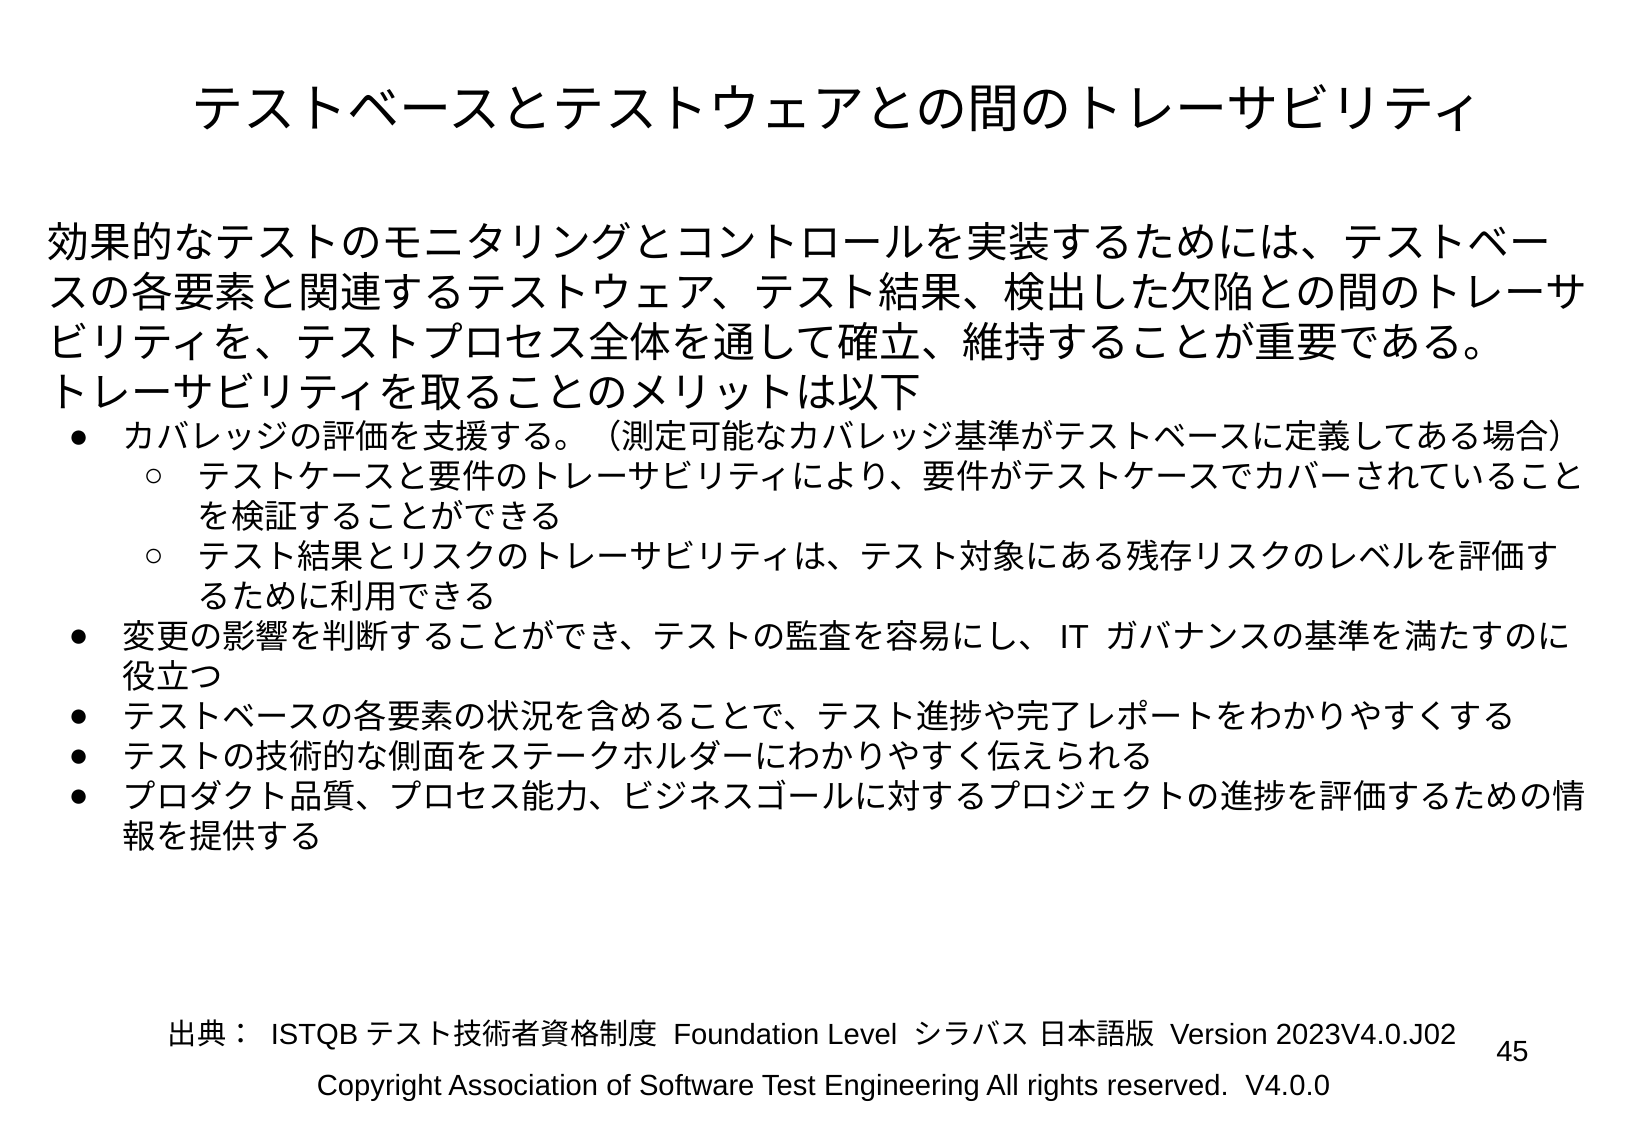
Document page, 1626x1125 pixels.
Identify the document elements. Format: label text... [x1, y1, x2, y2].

slide_number ‹#› [1164, 1058, 1544, 1103]
footer Copyright Association of Software Test Engineering All rights reserved. V4.0.0 [233, 1058, 1164, 1103]
list 効果的なテストのモニタリングとコントロールを実装するためには、テストベースの各要素と関連するテストウェア、テスト結果、検出した欠陥との間のトレーサビリティを、テストプロセス全体を通して確立、維持することが重要である。 トレーサビリティを取ることのメリットは以下 カバレッジの評価を支援する。（測定可能なカバレッジ基準がテストベースに定義してある場合） テストケースと要件のトレーサビリティにより、要件がテストケースでカバーされていることを検証することができる テスト結果とリスクのトレーサビリティは、テスト対象にある残存リスクのレベルを評価するために利用できる 変更の影響を判断することができ、テストの監査を容易にし、IT ガバナンスの基準を満たすのに役立つ テストベースの各要素の状況を含めることで、テスト進捗や完了レポートをわかりやすくする テストの技術的な側面をステークホルダーにわかりやすく伝えられる プロダクト品質、プロセス能力、ビジネスゴールに対するプロジェクトの進捗を評価するための情報を提供する [32, 208, 1604, 1035]
text_box 出典： ISTQBテスト技術者資格制度 Foundation Level シラバス 日本語版 Version 2023V4.0.J02 [48, 1008, 1577, 1058]
title テストベースとテストウェアとの間のトレーサビリティ [137, 67, 1538, 147]
